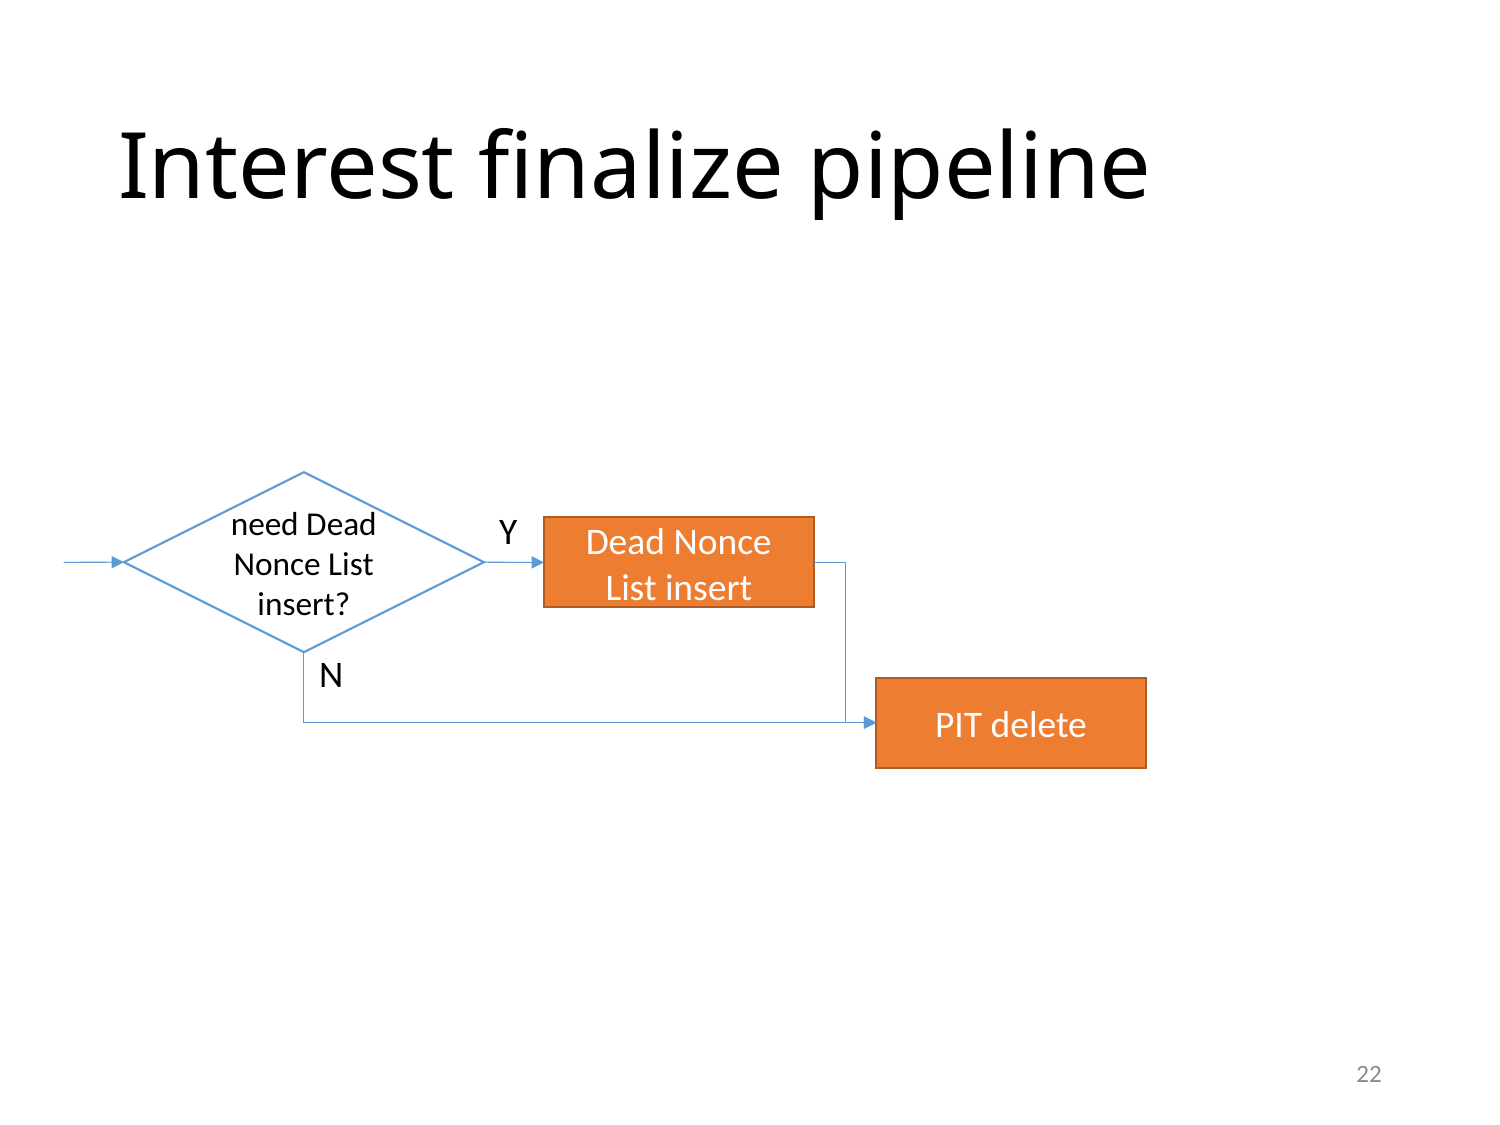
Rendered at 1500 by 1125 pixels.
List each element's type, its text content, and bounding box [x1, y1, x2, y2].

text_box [554, 401, 626, 974]
text_box Dead Nonce List insert [543, 516, 554, 608]
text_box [813, 562, 877, 723]
text_box PIT delete [875, 677, 1147, 769]
text_box Dead Nonce List insert [626, 516, 815, 608]
text_box need Dead Nonce List insert? [123, 471, 486, 653]
text_box Y [484, 499, 533, 560]
slide_number 22 [1059, 1042, 1397, 1103]
title Interest finalize pipeline [103, 59, 1397, 278]
text_box N [304, 642, 359, 703]
